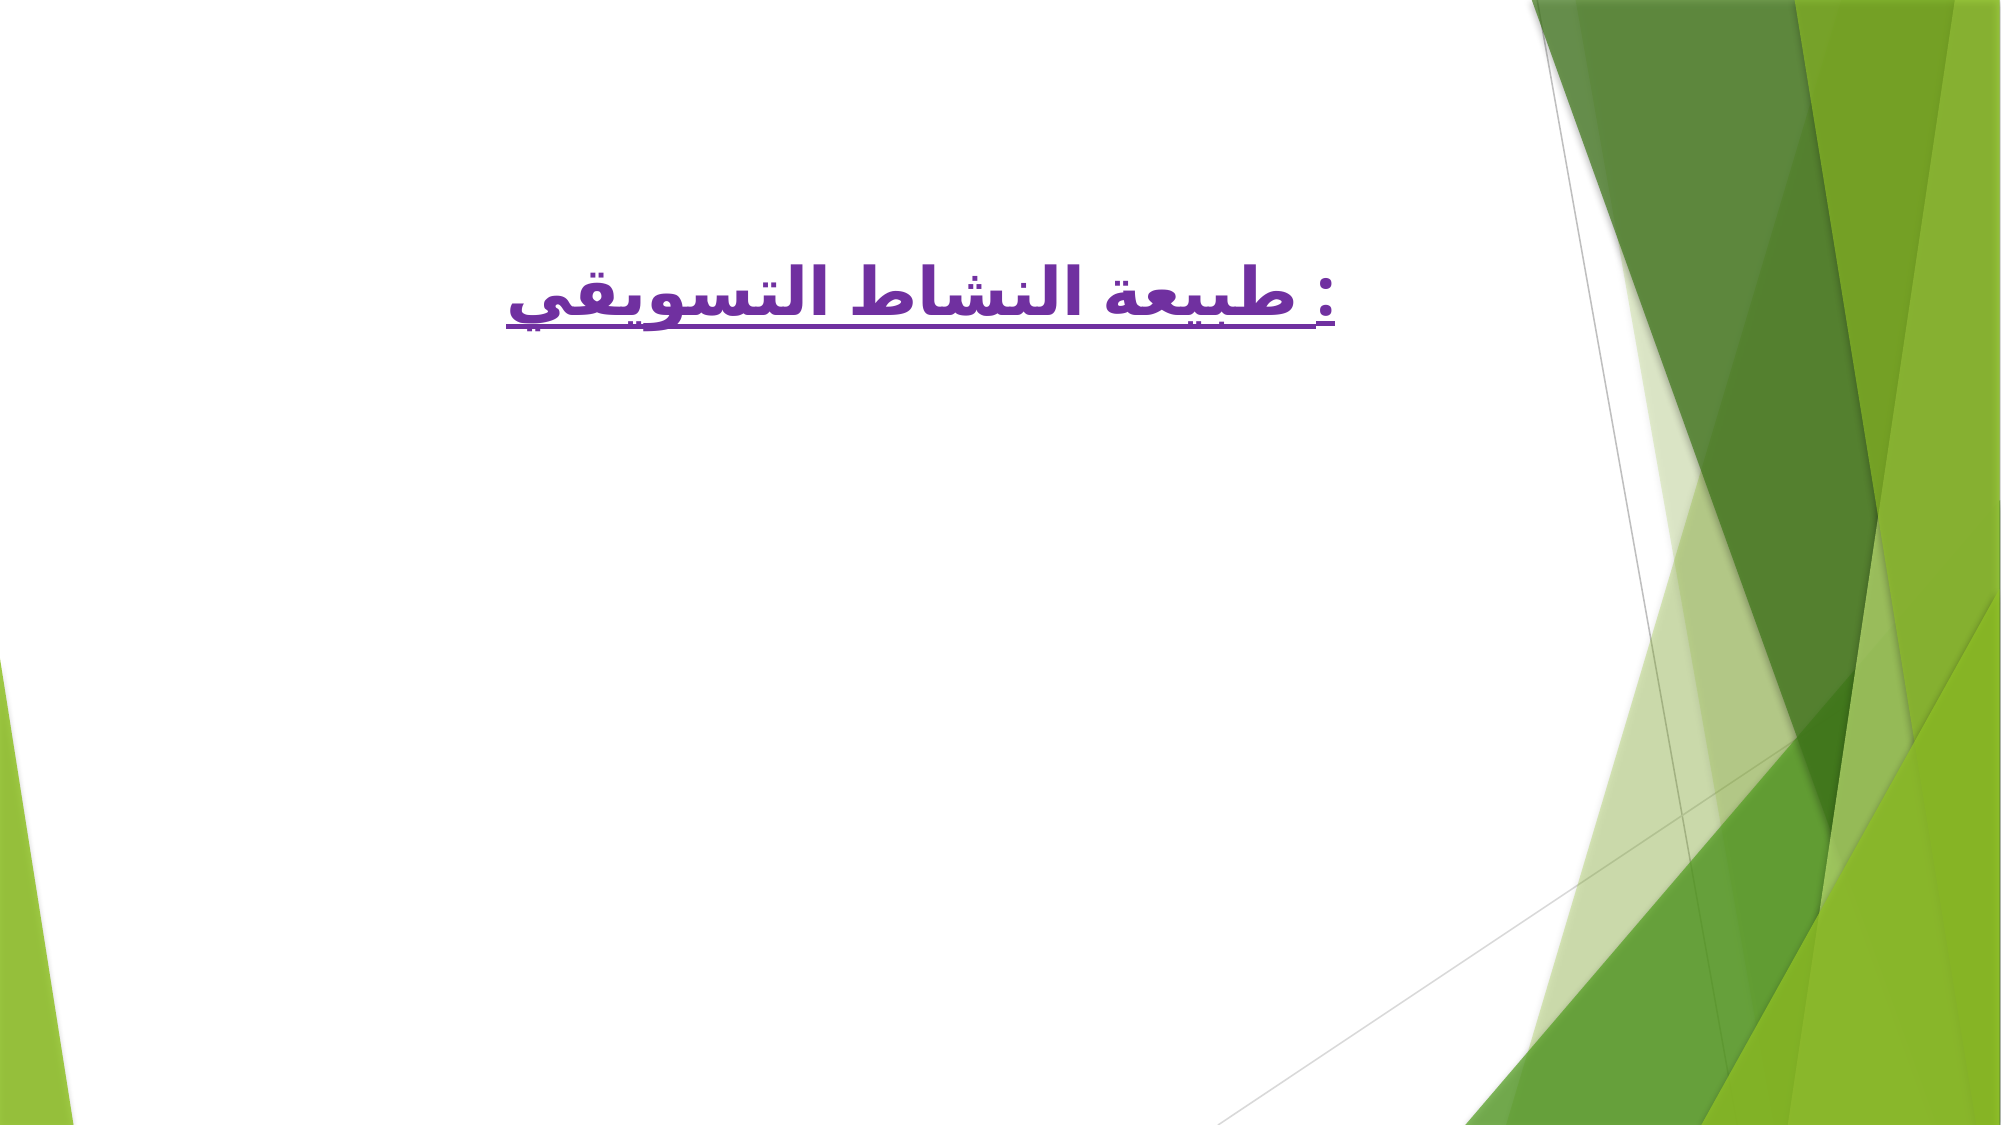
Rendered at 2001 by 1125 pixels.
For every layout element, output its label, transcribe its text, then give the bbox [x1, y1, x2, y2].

text_box طبيعة النشاط التسويقي : [491, 241, 1350, 337]
